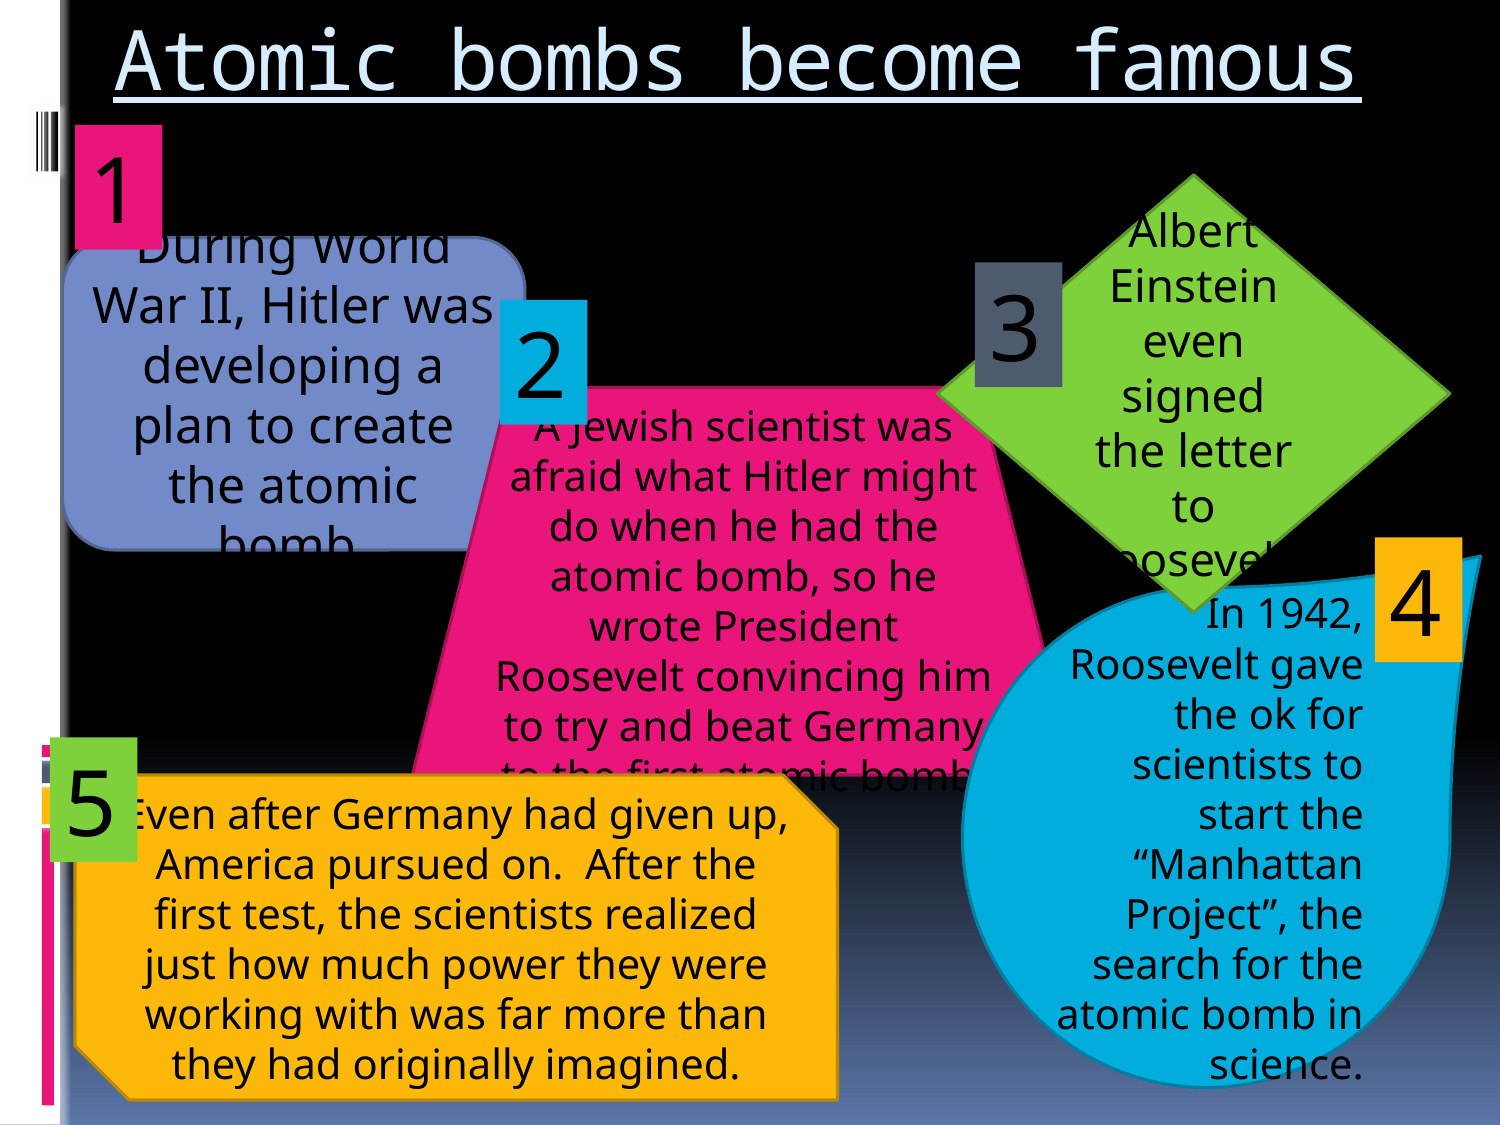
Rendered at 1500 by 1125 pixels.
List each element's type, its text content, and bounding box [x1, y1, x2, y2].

text_box 4 [1374, 537, 1463, 663]
text_box 1 [74, 124, 163, 250]
text_box Albert Einstein even signed the letter to Roosevelt! [935, 173, 1452, 614]
text_box Even after Germany had given up, America pursued on. After the first test, the scientists realized just how much power they were working with was far more than they had originally imagined. [73, 773, 840, 1102]
text_box 2 [499, 299, 588, 425]
text_box In 1942, Roosevelt gave the ok for scientists to start the “Manhattan Project”, the search for the atomic bomb in science. [960, 554, 1483, 1090]
text_box A Jewish scientist was afraid what Hitler might do when he had the atomic bomb, so he wrote President Roosevelt convincing him to try and beat Germany to the first atomic bomb. [411, 385, 1045, 777]
title Atomic bombs become famous [62, 0, 1413, 188]
text_box 5 [49, 737, 138, 863]
text_box 3 [974, 262, 1063, 388]
text_box During World War II, Hitler was developing a plan to create the atomic bomb. [60, 235, 527, 552]
